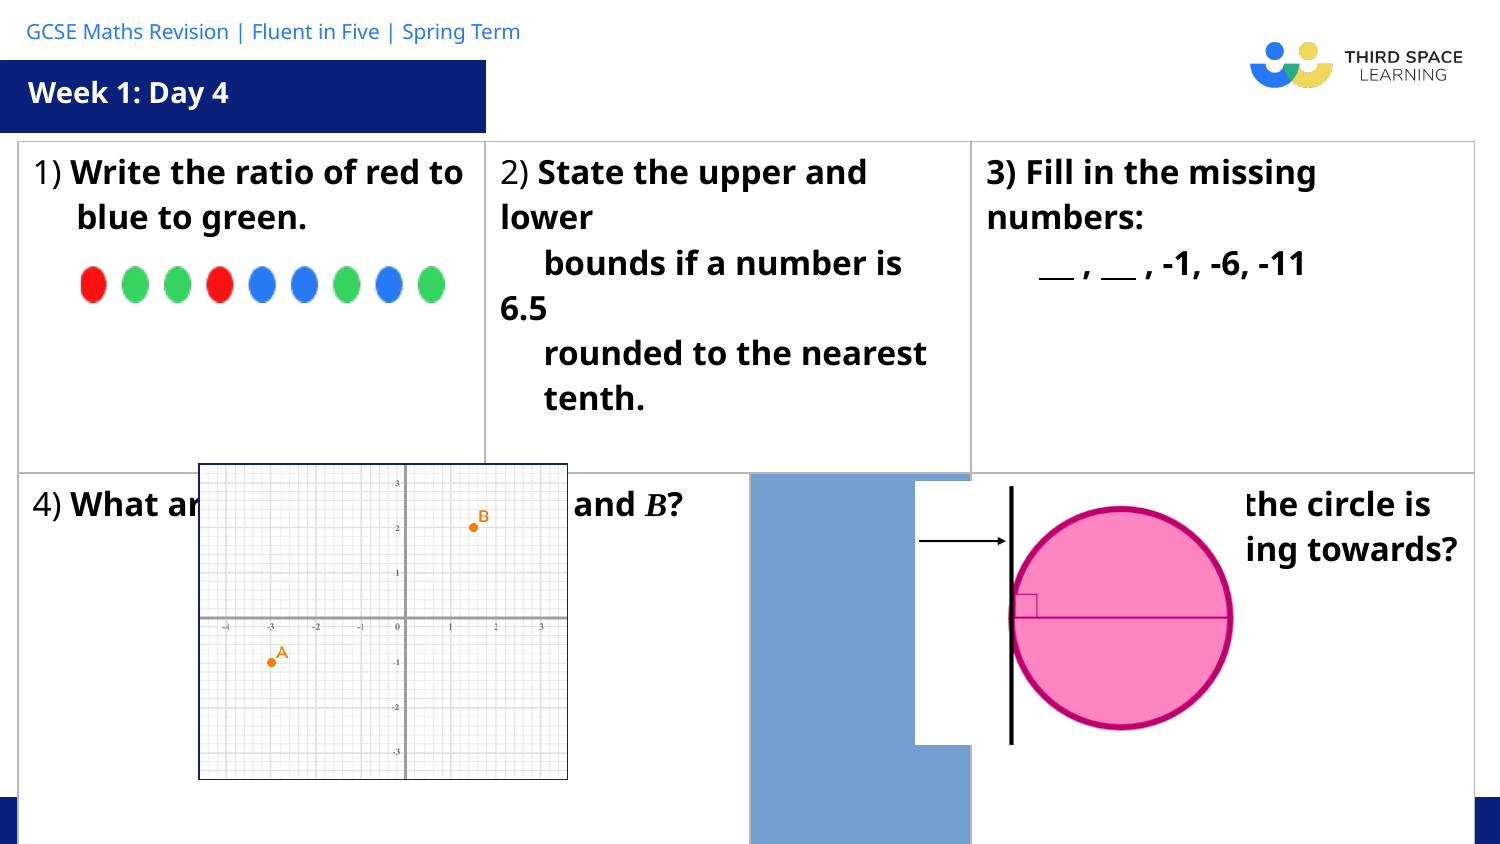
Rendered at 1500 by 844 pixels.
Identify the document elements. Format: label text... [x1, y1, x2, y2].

table_cell 5) What part of the circle is the arrow pointing towards? [972, 474, 1474, 844]
table_cell 4) What are the coordinates of A and B? [19, 474, 749, 844]
table_header 1) Write the ratio of red to blue to green. [19, 142, 484, 472]
picture [80, 249, 446, 304]
text_box Week 1: Day 4 [13, 59, 383, 125]
table_header 2) State the upper and lower bounds if a number is 6.5 rounded to the nearest tenth. [486, 142, 970, 472]
table_header 3) Fill in the missing numbers: , , -1, -6, -11 [972, 142, 1474, 472]
picture [198, 463, 569, 780]
picture [1250, 33, 1465, 99]
picture [915, 481, 1247, 745]
